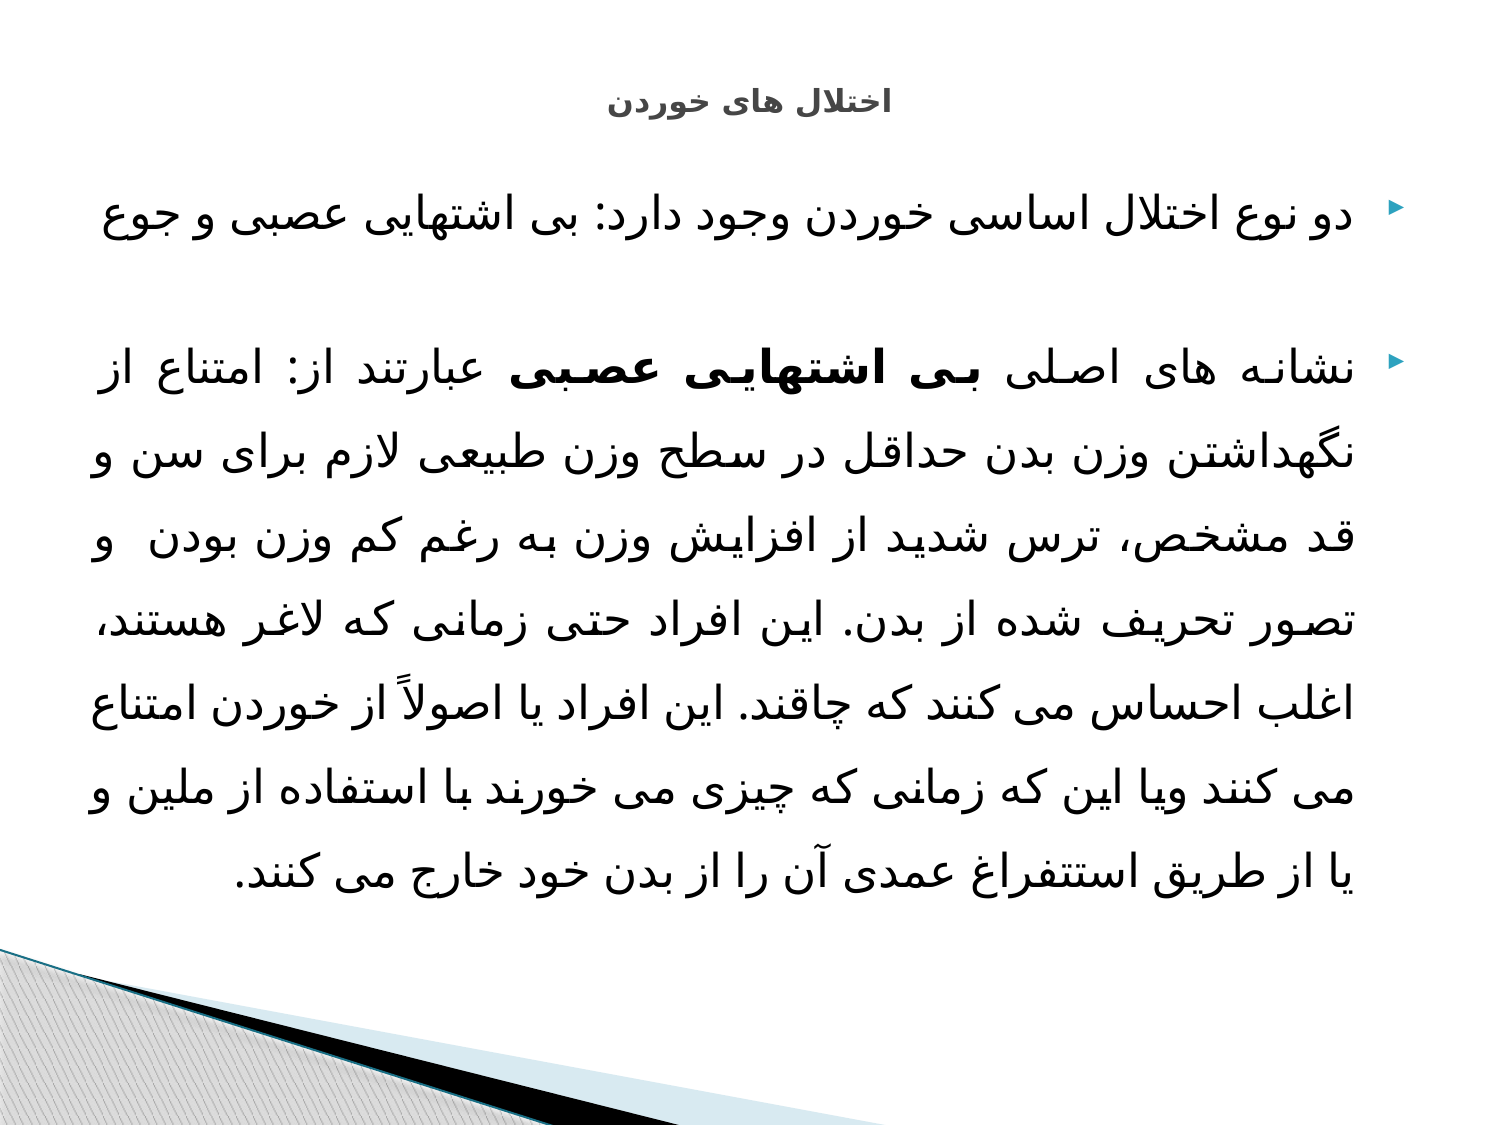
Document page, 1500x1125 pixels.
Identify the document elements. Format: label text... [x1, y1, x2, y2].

list دو نوع اختلال اساسی خوردن وجود دارد: بی اشتهایی عصبی و جوع نشانه های اصلی بی اشتهایی عصبی عبارتند از: امتناع از نگهداشتن وزن بدن حداقل در سطح وزن طبیعی لازم برای سن و قد مشخص، ترس شدید از افزایش وزن به رغم کم وزن بودن و تصور تحریف شده از بدن. این افراد حتی زمانی که لاغر هستند، اغلب احساس می کنند که چاقند. این افراد یا اصولاً از خوردن امتناع می کنند ویا این که زمانی که چیزی می خورند با استفاده از ملین و یا از طریق استتفراغ عمدی آن را از بدن خود خارج می کنند. [75, 175, 1425, 986]
title اختلال های خوردن [75, 35, 1425, 164]
